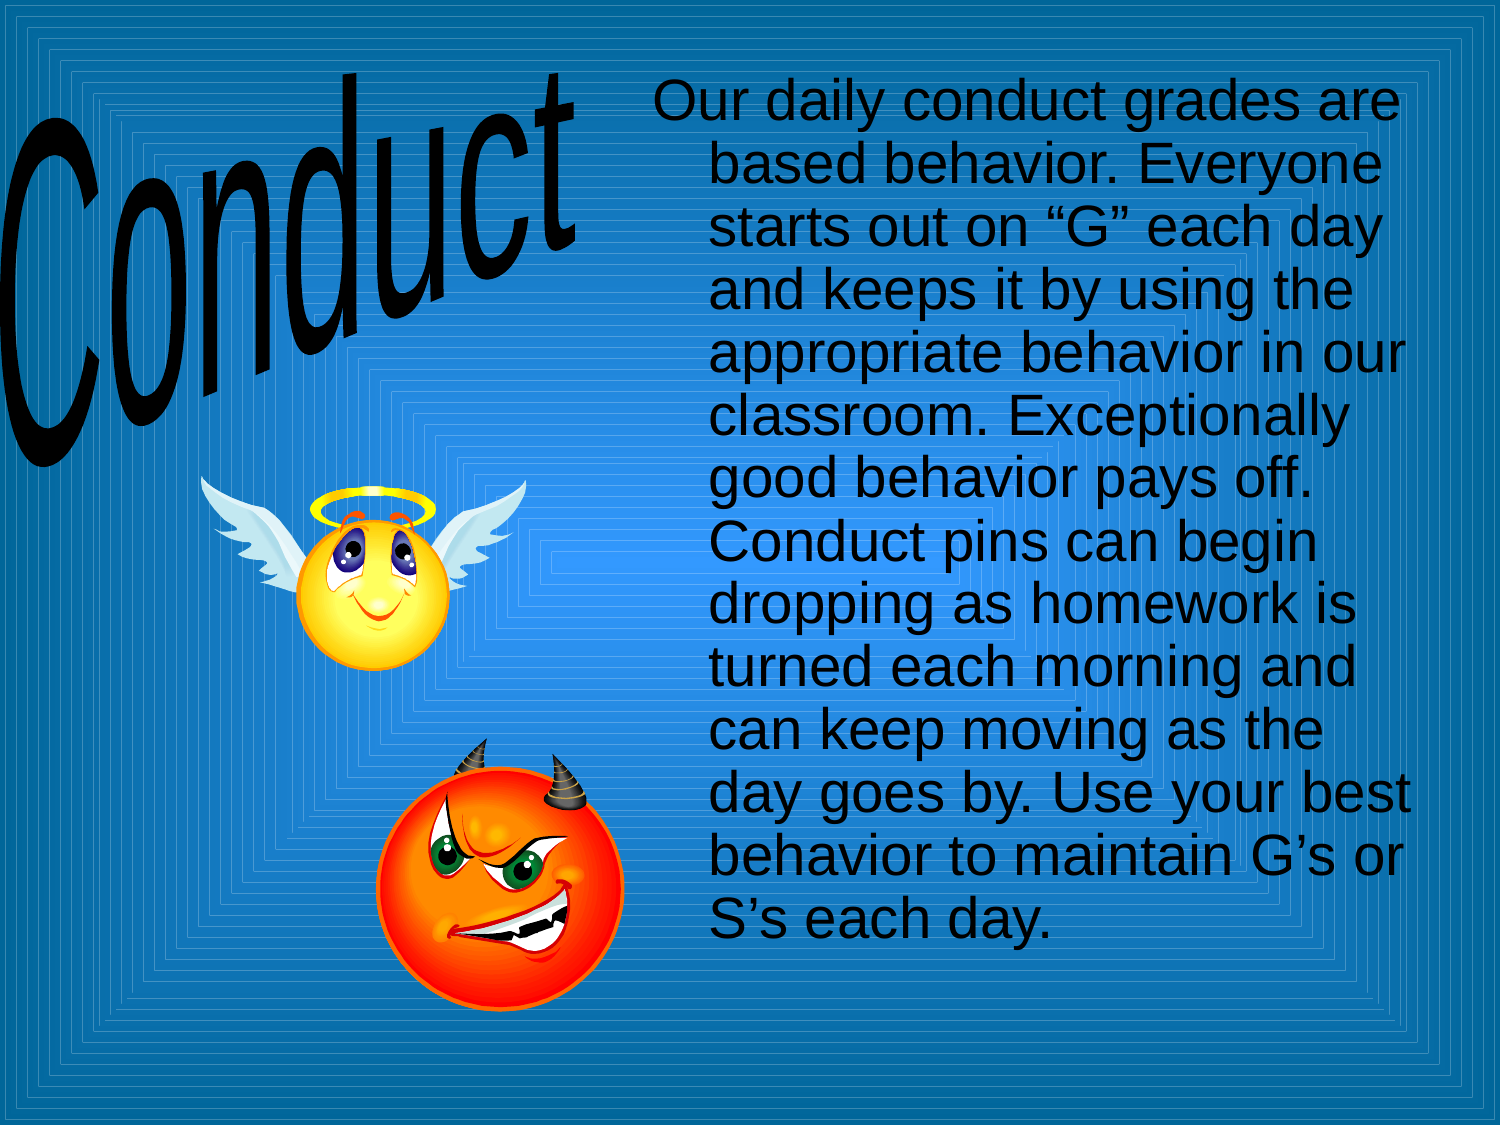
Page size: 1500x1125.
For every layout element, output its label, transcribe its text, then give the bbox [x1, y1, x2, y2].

picture [1, 127, 38, 465]
picture [374, 737, 626, 1013]
list Our daily conduct grades are based behavior. Everyone starts out on “G” each day and keeps it by using the appropriate behavior in our classroom. Exceptionally good behavior pays off. Conduct pins can begin dropping as homework is turned each morning and can keep moving as the day goes by. Use your best behavior to maintain G’s or S’s each day. [637, 62, 1451, 1068]
picture [199, 474, 528, 673]
